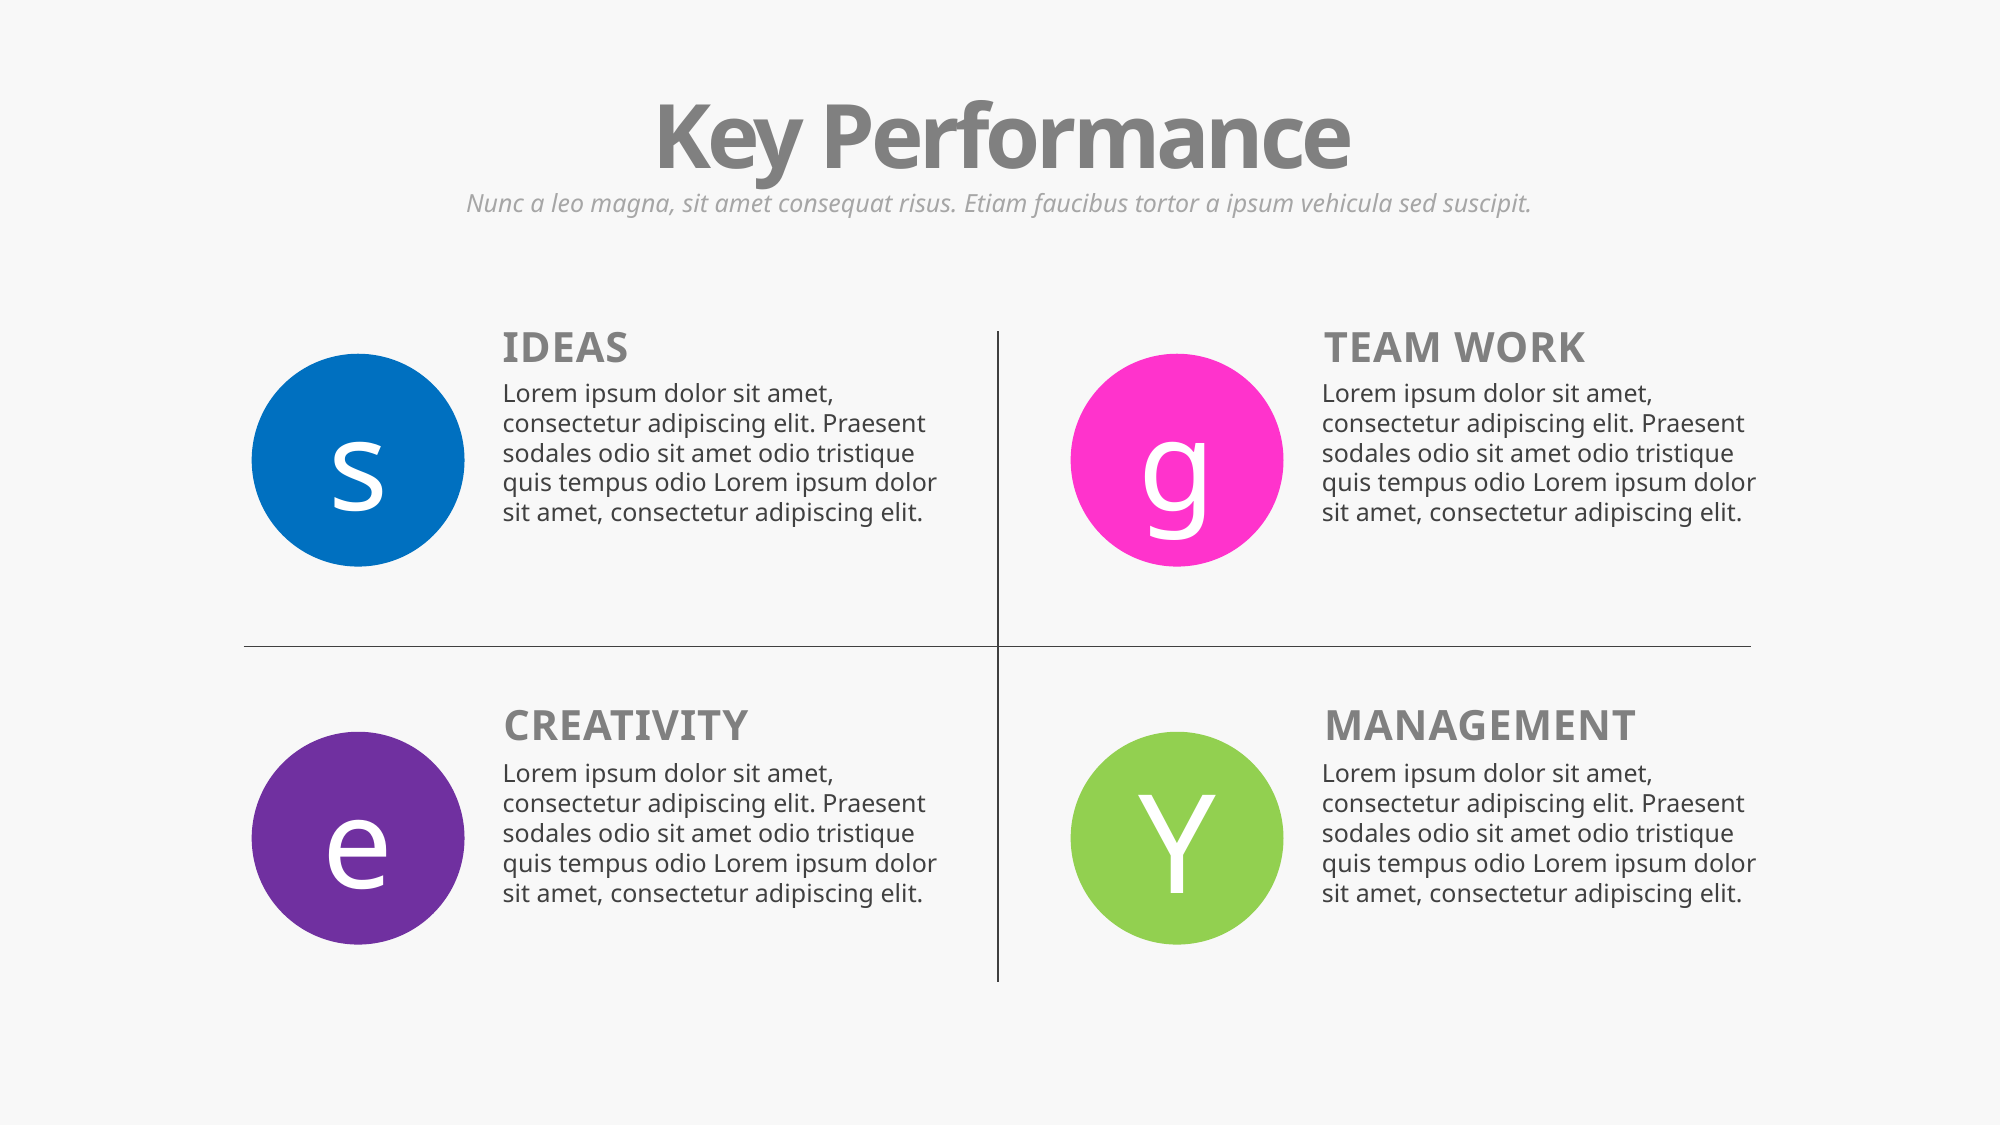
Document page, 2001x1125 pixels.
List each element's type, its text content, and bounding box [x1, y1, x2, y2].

text_box Lorem ipsum dolor sit amet, consectetur adipiscing elit. Praesent sodales odio sit amet odio tristique quis tempus odio Lorem ipsum dolor sit amet, consectetur adipiscing elit. [487, 369, 961, 535]
text_box CREATIVITY [488, 691, 764, 757]
text_box Lorem ipsum dolor sit amet, consectetur adipiscing elit. Praesent sodales odio sit amet odio tristique quis tempus odio Lorem ipsum dolor sit amet, consectetur adipiscing elit. [1307, 750, 1780, 915]
text_box s [250, 352, 466, 568]
text_box g [1069, 352, 1285, 568]
text_box Lorem ipsum dolor sit amet, consectetur adipiscing elit. Praesent sodales odio sit amet odio tristique quis tempus odio Lorem ipsum dolor sit amet, consectetur adipiscing elit. [487, 750, 961, 915]
text_box MANAGEMENT [1309, 691, 1652, 757]
text_box Key Performance [642, 74, 1365, 182]
text_box Nunc a leo magna, sit amet consequat risus. Etiam faucibus tortor a ipsum vehicula sed suscipit. [123, 182, 1884, 223]
text_box Lorem ipsum dolor sit amet, consectetur adipiscing elit. Praesent sodales odio sit amet odio tristique quis tempus odio Lorem ipsum dolor sit amet, consectetur adipiscing elit. [1307, 369, 1780, 535]
text_box TEAM WORK [1309, 313, 1601, 379]
text_box IDEAS [487, 313, 644, 379]
text_box Y [1069, 730, 1285, 946]
text_box e [250, 730, 466, 946]
